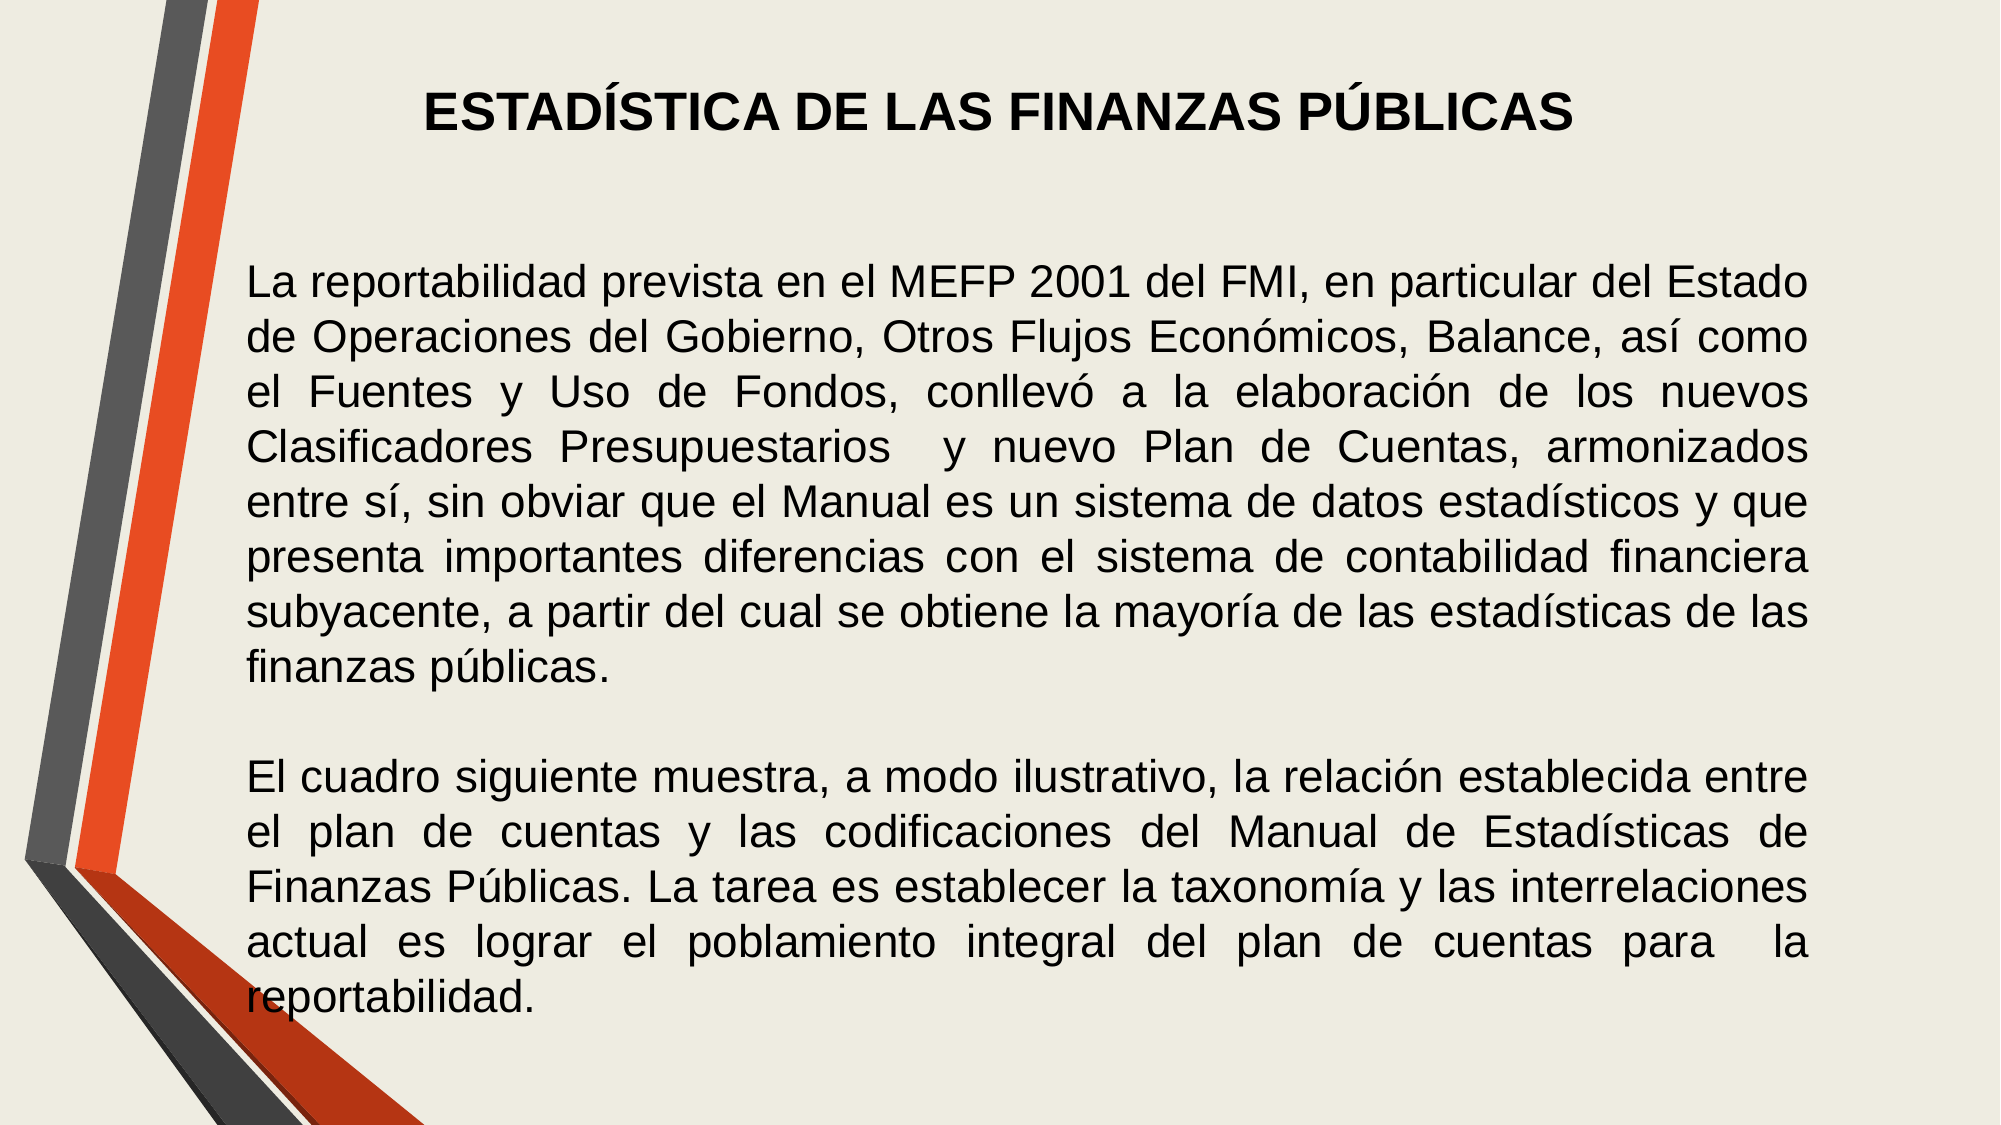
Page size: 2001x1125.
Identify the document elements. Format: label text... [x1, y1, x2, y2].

text_box La reportabilidad prevista en el MEFP 2001 del FMI, en particular del Estado de Operaciones del Gobierno, Otros Flujos Económicos, Balance, así como el Fuentes y Uso de Fondos, conllevó a la elaboración de los nuevos Clasificadores Presupuestarios y nuevo Plan de Cuentas, armonizados entre sí, sin obviar que el Manual es un sistema de datos estadísticos y que presenta importantes diferencias con el sistema de contabilidad financiera subyacente, a partir del cual se obtiene la mayoría de las estadísticas de las finanzas públicas. El cuadro siguiente muestra, a modo ilustrativo, la relación establecida entre el plan de cuentas y las codificaciones del Manual de Estadísticas de Finanzas Públicas. La tarea es establecer la taxonomía y las interrelaciones actual es lograr el poblamiento integral del plan de cuentas para la reportabilidad. [231, 244, 1826, 1029]
text_box ESTADÍSTICA DE LAS FINANZAS PÚBLICAS [408, 51, 1593, 148]
